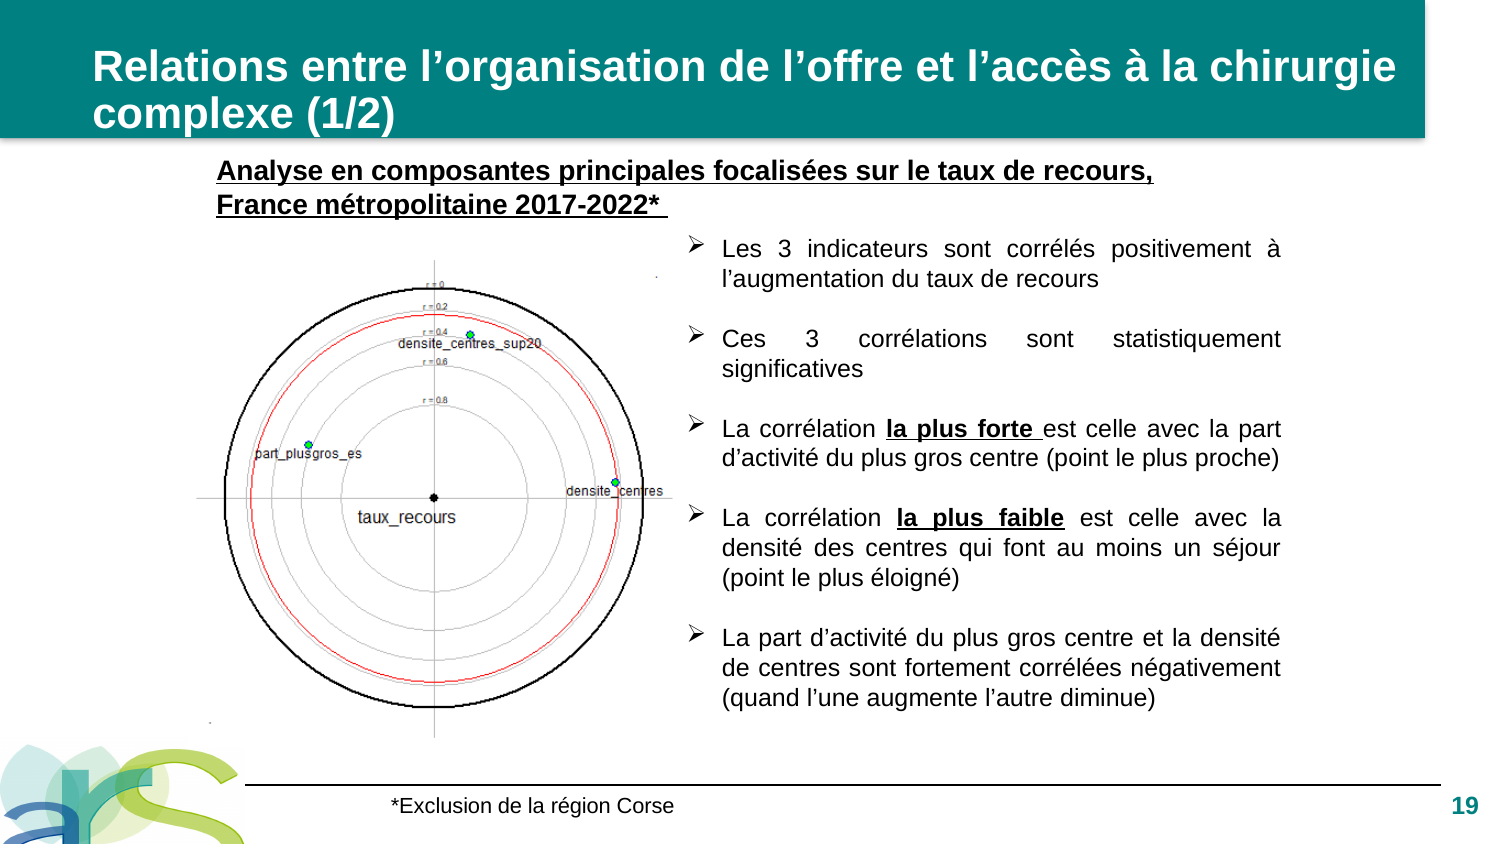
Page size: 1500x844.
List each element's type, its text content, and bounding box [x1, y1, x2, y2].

text_box *Exclusion de la région Corse [376, 784, 833, 826]
slide_number 19 [1129, 782, 1480, 827]
title Relations entre l’organisation de l’offre et l’accès à la chirurgie complexe (1/2) [75, 20, 1425, 162]
text_box Les 3 indicateurs sont corrélés positivement à l’augmentation du taux de recours Ces 3 corrélations sont statistiquement significatives La corrélation la plus forte est celle avec la part d’activité du plus gros centre (point le plus proche) La corrélation la plus faible est celle avec la densité des centres qui font au moins un séjour (point le plus éloigné) La part d’activité du plus gros centre et la densité de centres sont fortement corrélées négativement (quand l’une augmente l’autre diminue) [671, 225, 1297, 809]
text_box Analyse en composantes principales focalisées sur le taux de recours, France métropolitaine 2017-2022* [201, 145, 1238, 228]
picture [0, 248, 690, 844]
